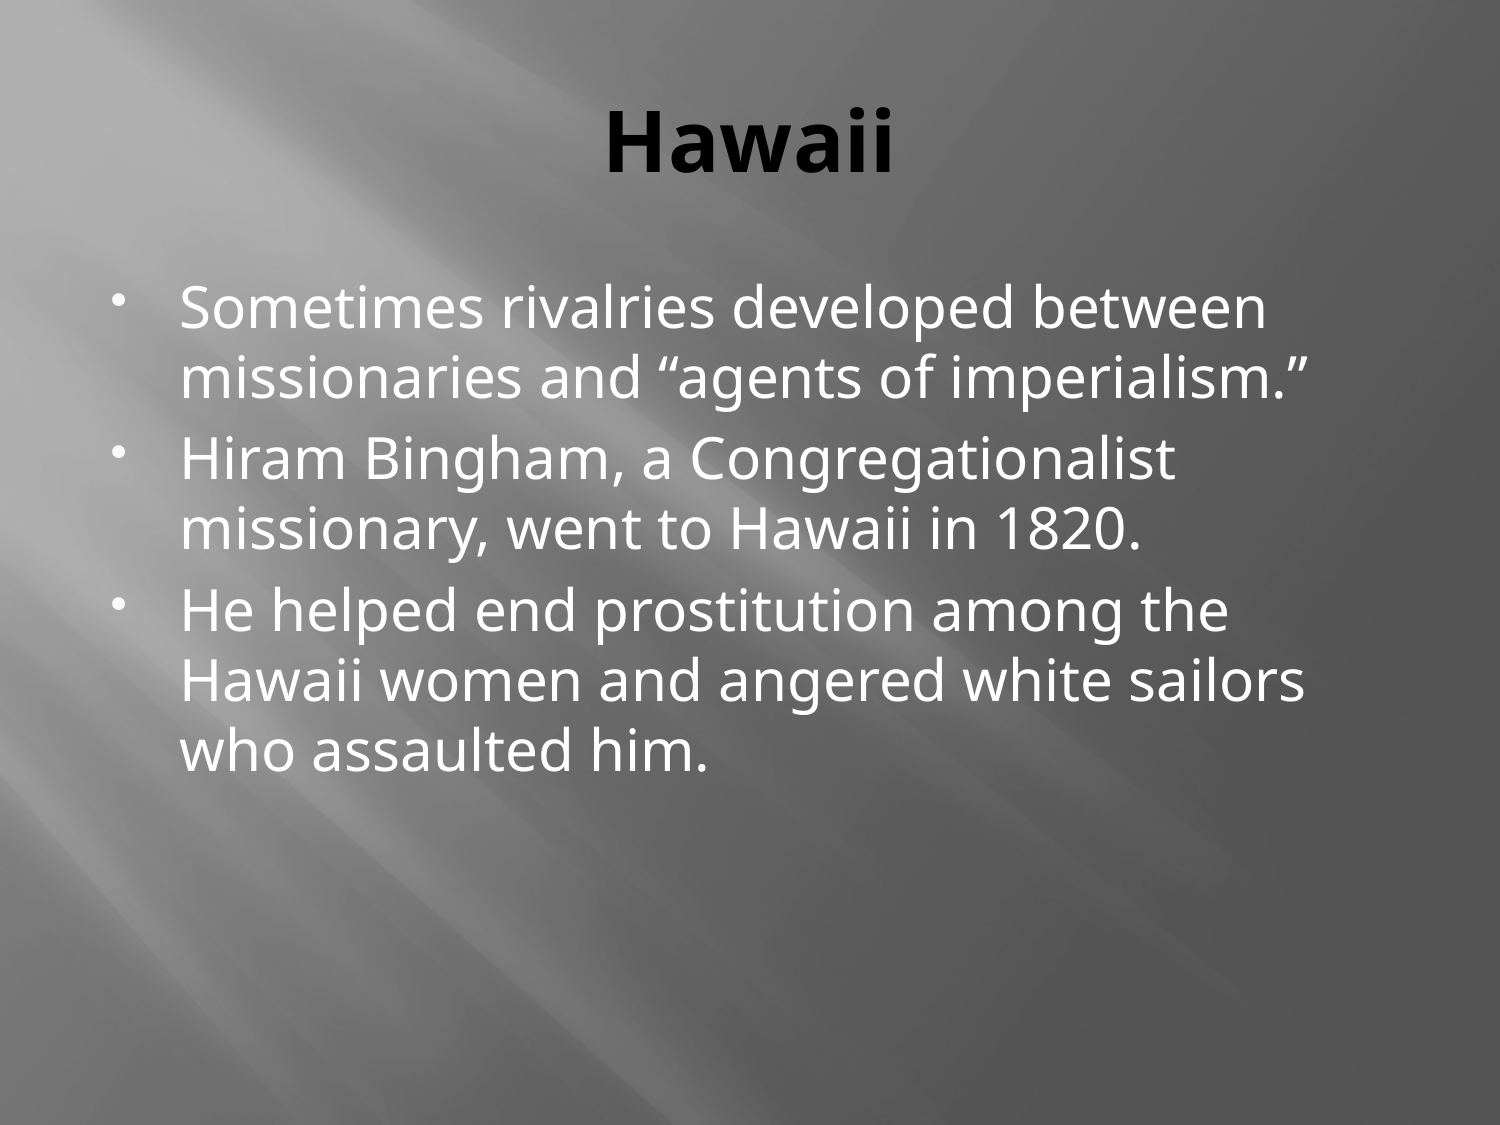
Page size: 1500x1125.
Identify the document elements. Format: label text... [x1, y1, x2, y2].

title Hawaii [75, 45, 1425, 233]
list Sometimes rivalries developed between missionaries and “agents of imperialism.” Hiram Bingham, a Congregationalist missionary, went to Hawaii in 1820. He helped end prostitution among the Hawaii women and angered white sailors who assaulted him. [75, 262, 1425, 1035]
